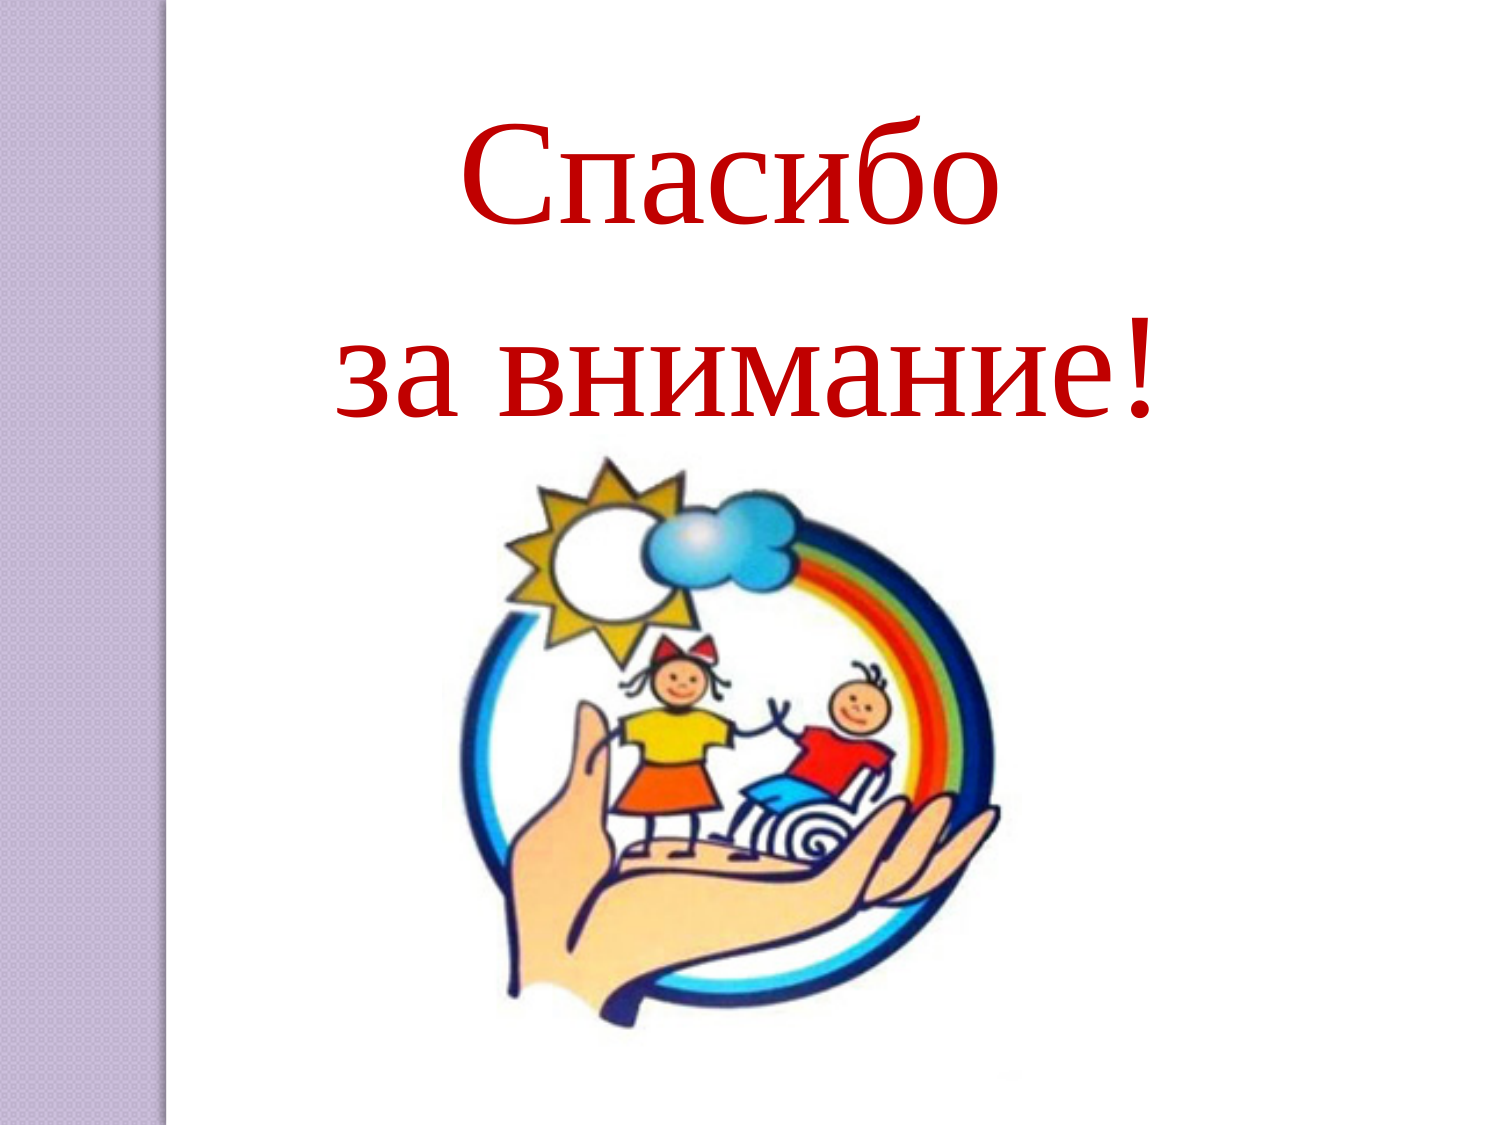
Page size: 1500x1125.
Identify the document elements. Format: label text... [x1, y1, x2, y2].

picture [442, 434, 1022, 1081]
list Спасибо за внимание! [0, 66, 1500, 1118]
